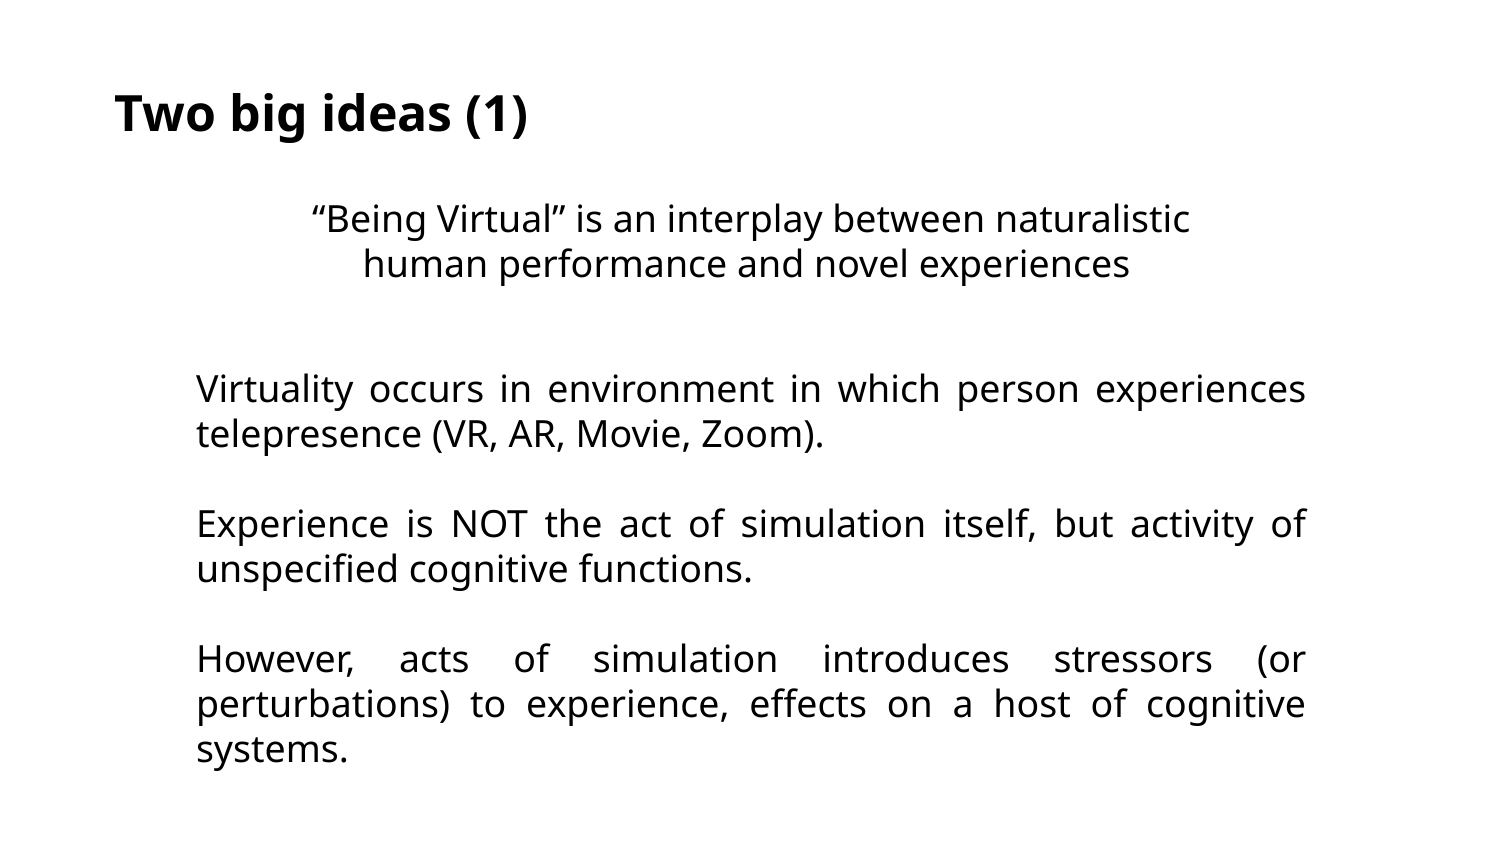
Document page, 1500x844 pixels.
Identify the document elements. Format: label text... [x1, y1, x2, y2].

text_box Virtuality occurs in environment in which person experiences telepresence (VR, AR, Movie, Zoom). Experience is NOT the act of simulation itself, but activity of unspecified cognitive functions. However, acts of simulation introduces stressors (or perturbations) to experience, effects on a host of cognitive systems. [181, 350, 1323, 746]
text_box Two big ideas (1) [99, 66, 1151, 180]
text_box “Being Virtual” is an interplay between naturalistic human performance and novel experiences [263, 179, 1240, 294]
